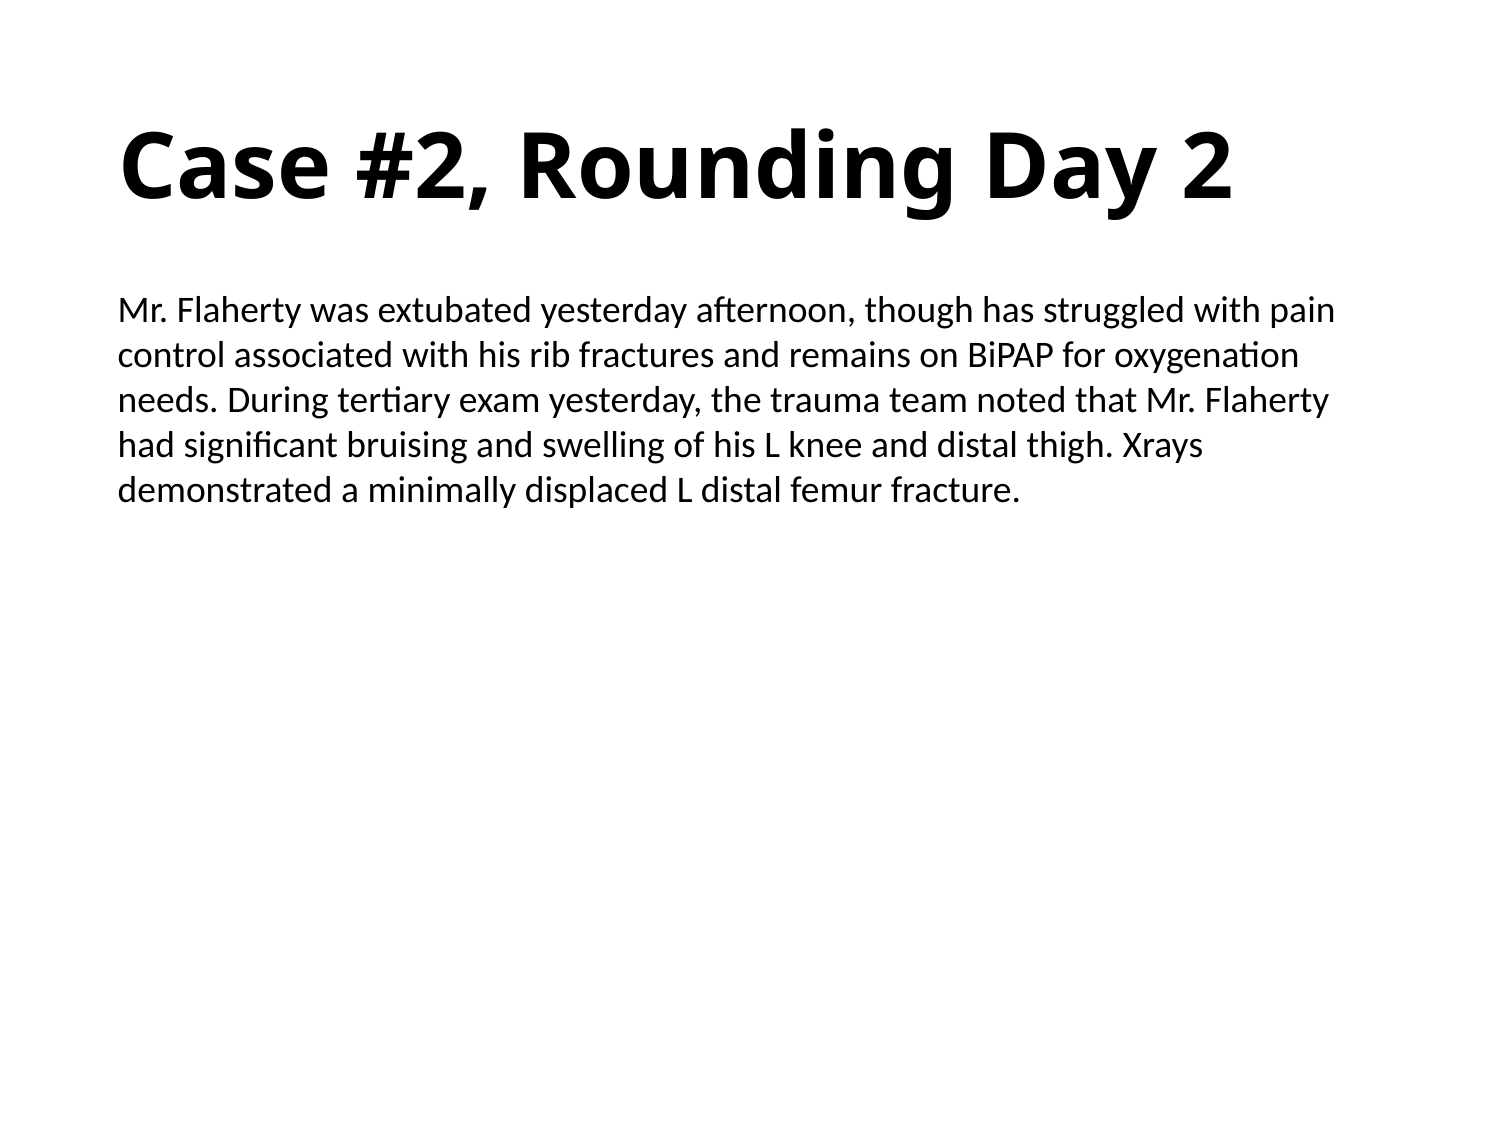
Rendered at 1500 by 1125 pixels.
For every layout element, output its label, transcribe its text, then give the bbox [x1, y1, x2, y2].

text_box Mr. Flaherty was extubated yesterday afternoon, though has struggled with pain control associated with his rib fractures and remains on BiPAP for oxygenation needs. During tertiary exam yesterday, the trauma team noted that Mr. Flaherty had significant bruising and swelling of his L knee and distal thigh. Xrays demonstrated a minimally displaced L distal femur fracture. [102, 277, 1398, 518]
title Case #2, Rounding Day 2 [103, 59, 1397, 277]
